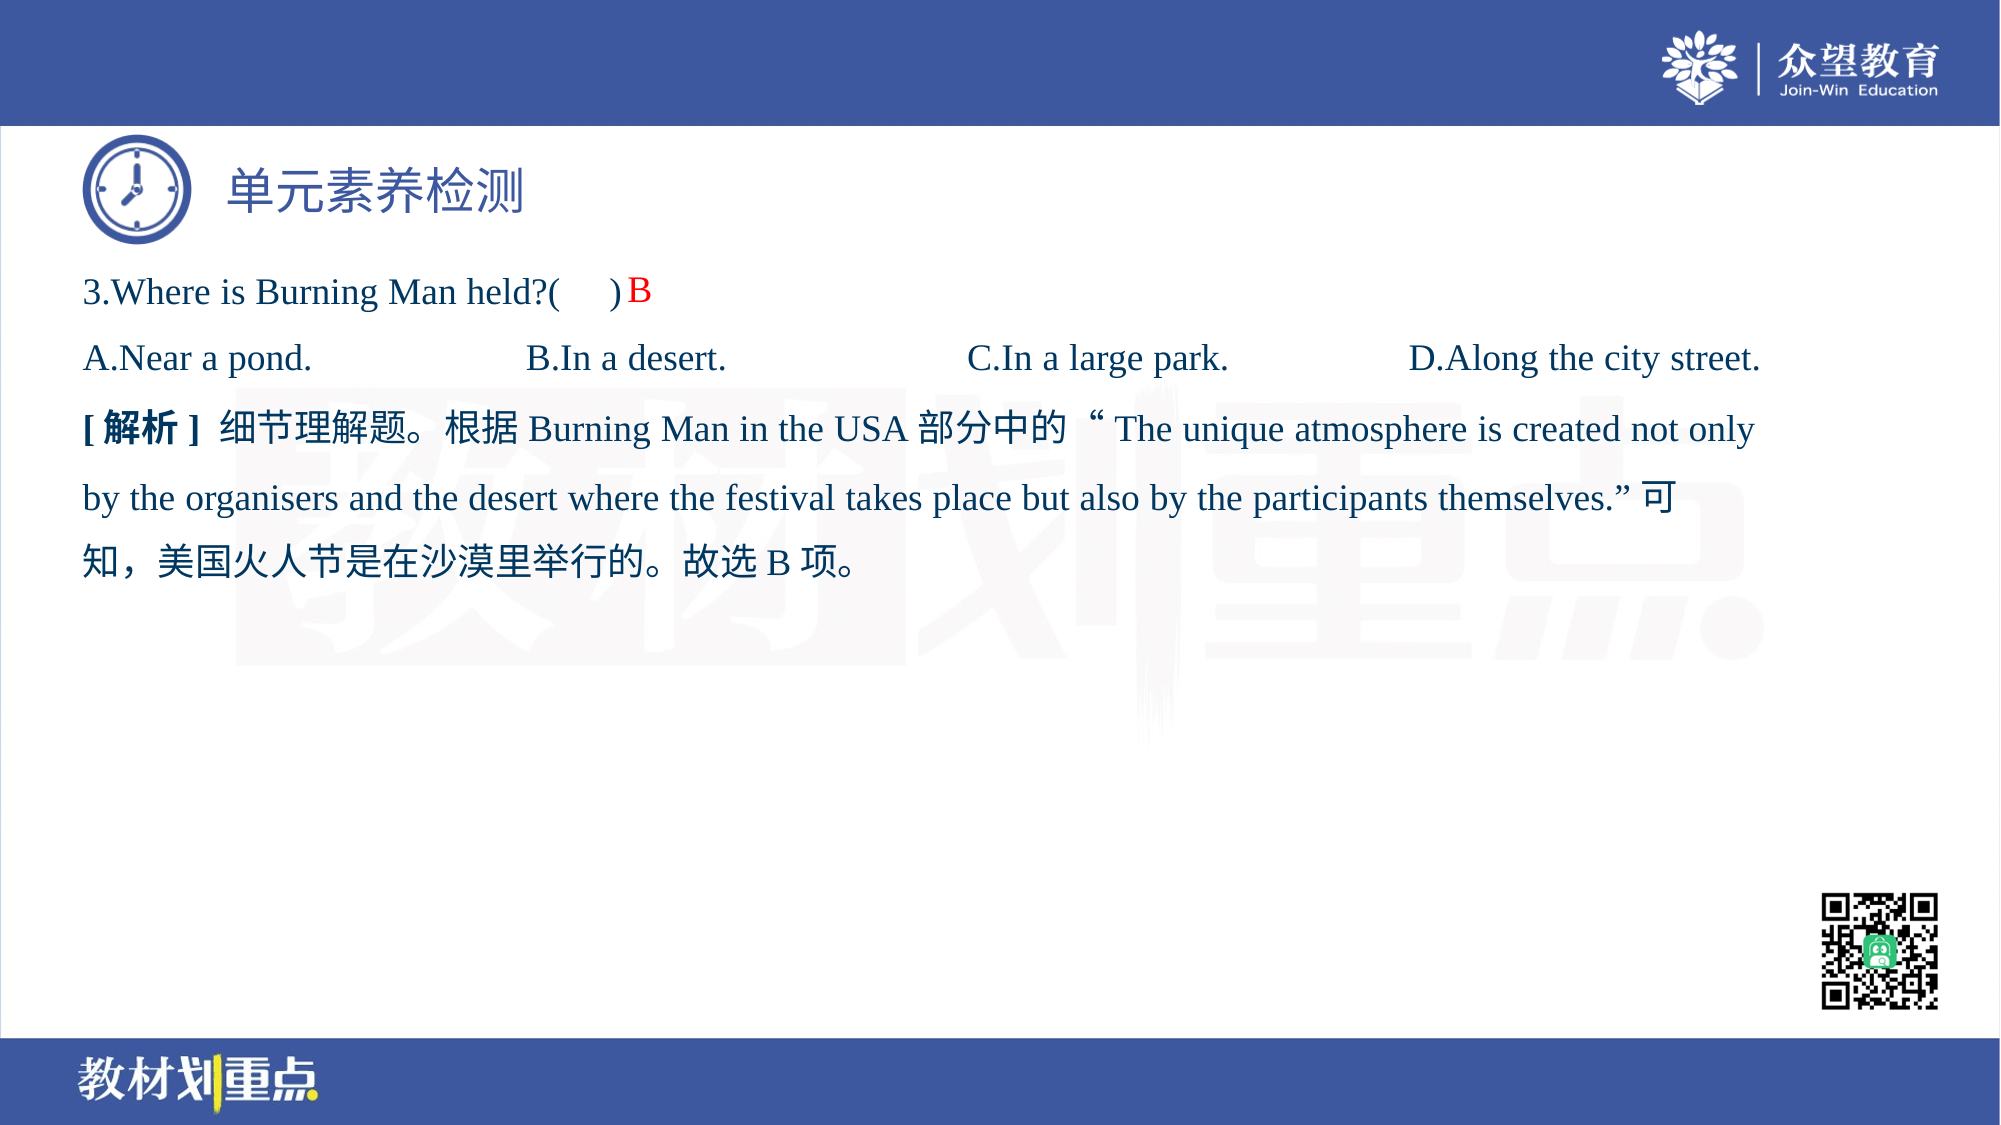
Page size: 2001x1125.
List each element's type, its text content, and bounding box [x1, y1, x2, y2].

text_box [解析] 细节理解题。根据Burning Man in the USA部分中的“The unique atmosphere is created not only by the organisers and the desert where the festival takes place but also by the participants themselves.”可 知，美国火人节是在沙漠里举行的。故选B项。 [82, 380, 1817, 576]
text_box A.Near a pond. B.In a desert. C.In a large park. D.Along the city street. [82, 313, 1817, 371]
text_box 3.Where is Burning Man held?( ) [82, 247, 1817, 306]
picture [0, 0, 2000, 1125]
text_box B [613, 245, 666, 304]
